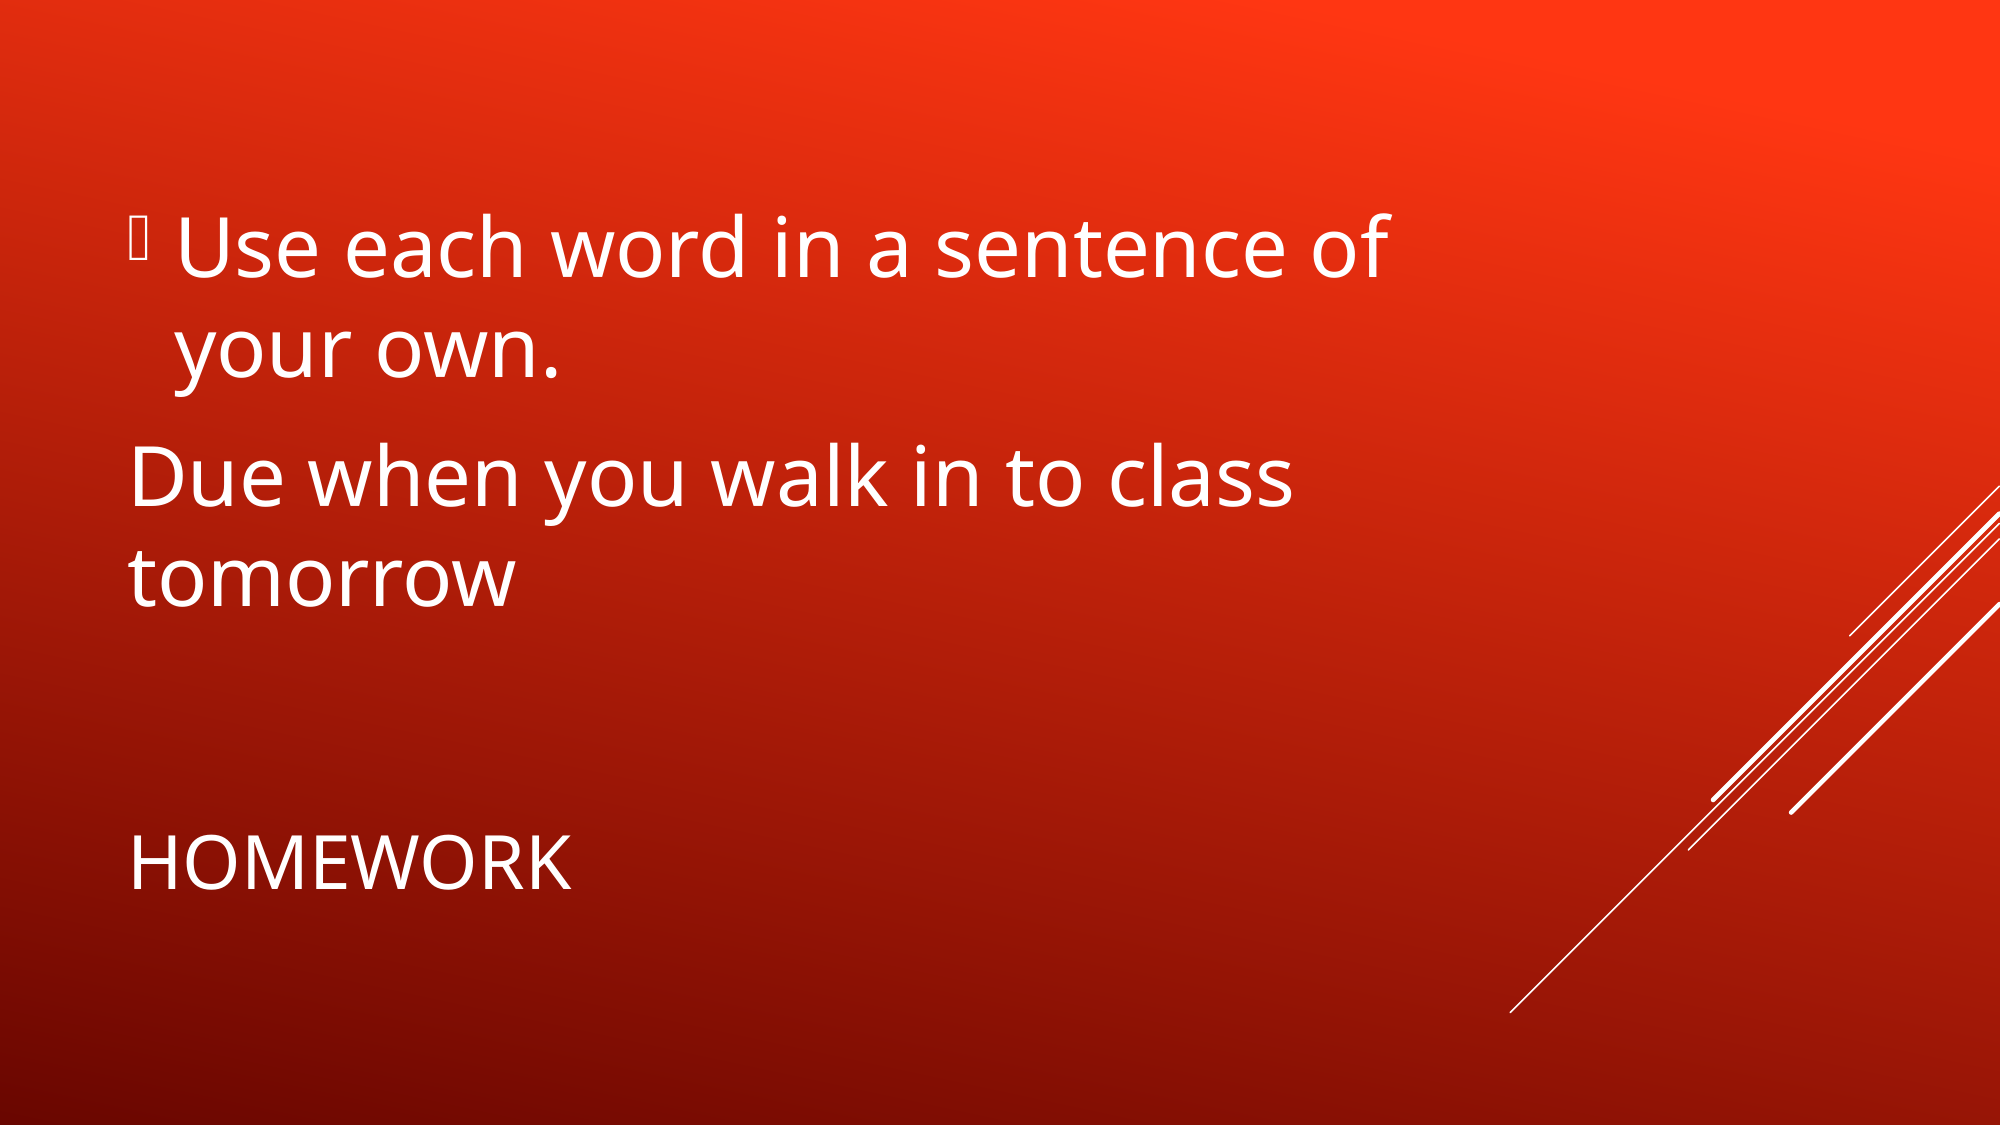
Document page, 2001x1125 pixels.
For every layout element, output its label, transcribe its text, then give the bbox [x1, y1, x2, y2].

list Use each word in a sentence of your own. Due when you walk in to class tomorrow [112, 112, 1513, 706]
title Homework [112, 736, 1513, 984]
